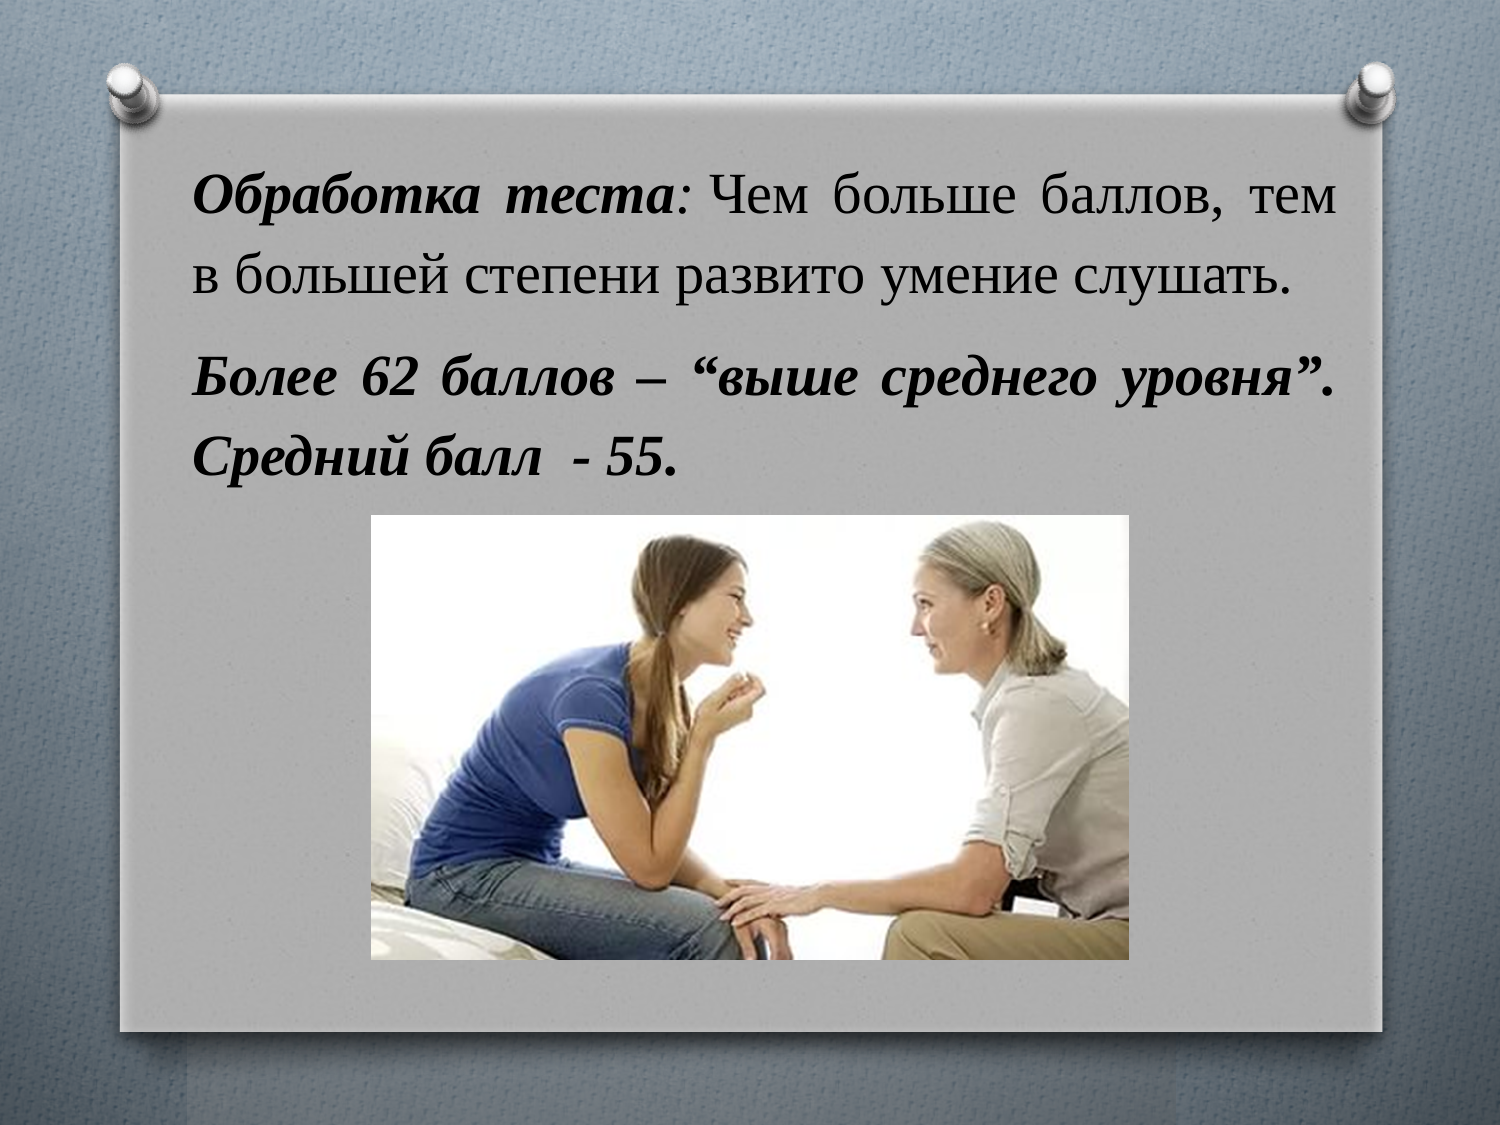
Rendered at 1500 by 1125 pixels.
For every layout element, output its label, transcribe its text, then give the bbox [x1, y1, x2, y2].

picture [1317, 35, 1439, 156]
picture [371, 514, 1130, 960]
list Обработка теста: Чем больше баллов, тем в большей степени развито умение слушать. Более 62 баллов – “выше среднего уровня”. Средний балл - 55. [159, 137, 1353, 939]
picture [75, 29, 198, 153]
